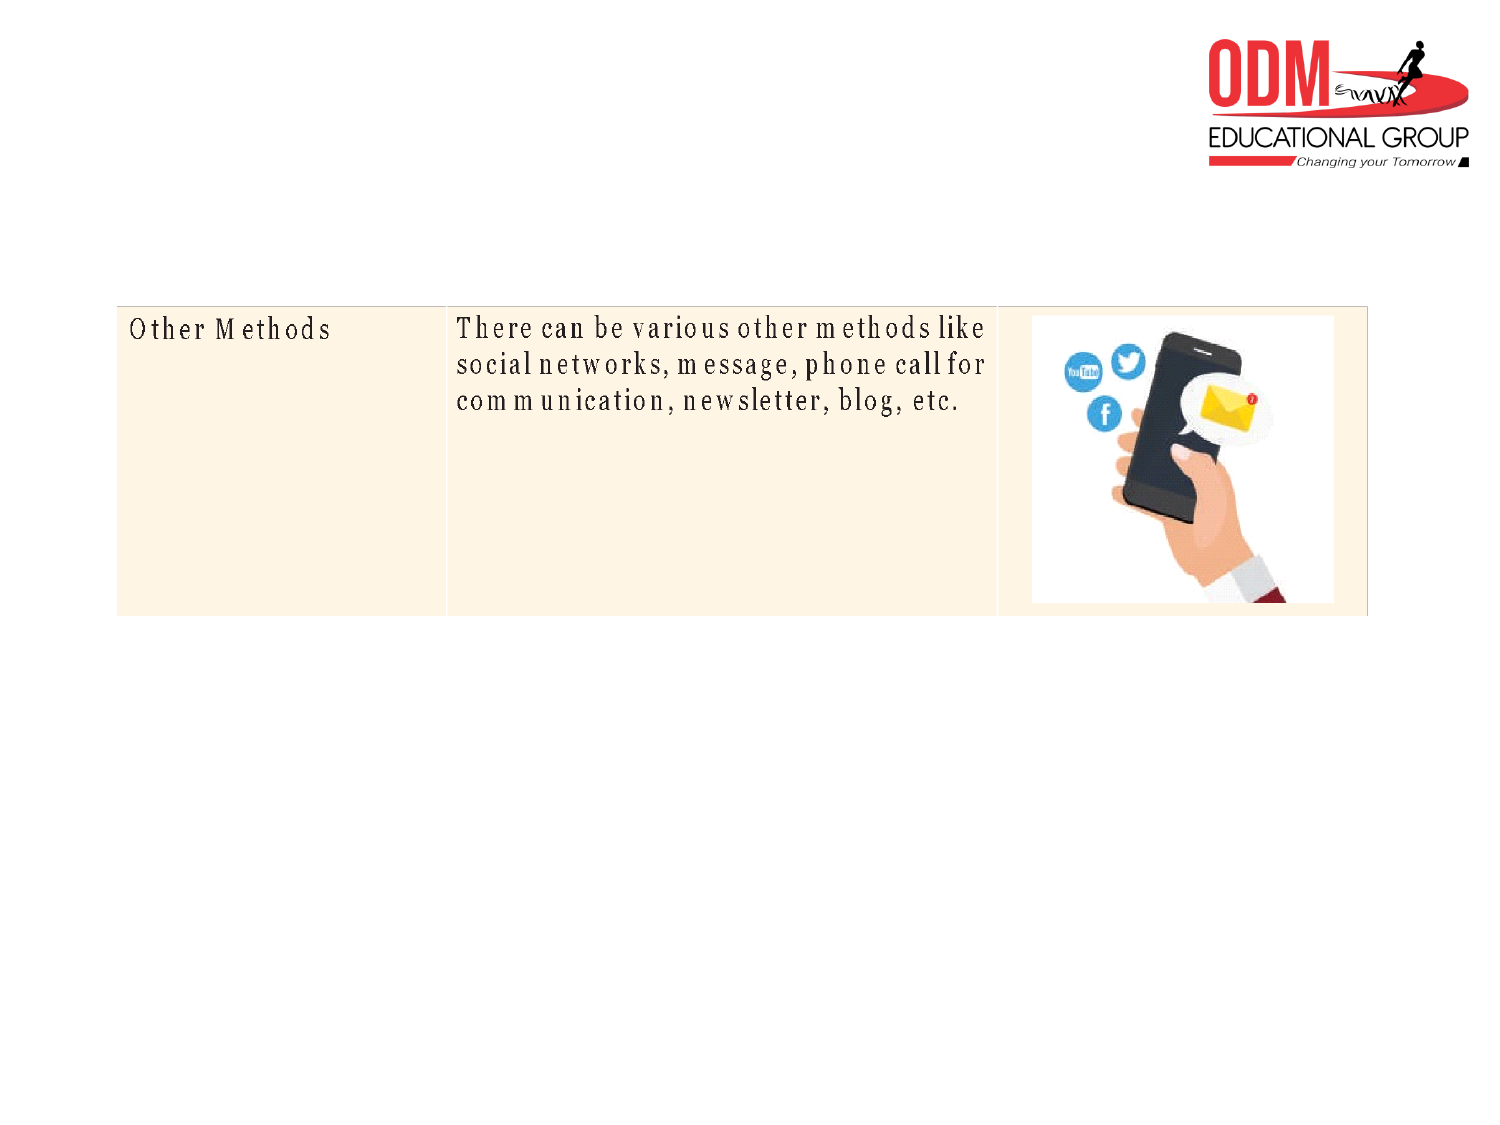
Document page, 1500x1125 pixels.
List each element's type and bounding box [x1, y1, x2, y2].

list [84, 304, 1412, 651]
picture [1209, 39, 1469, 168]
